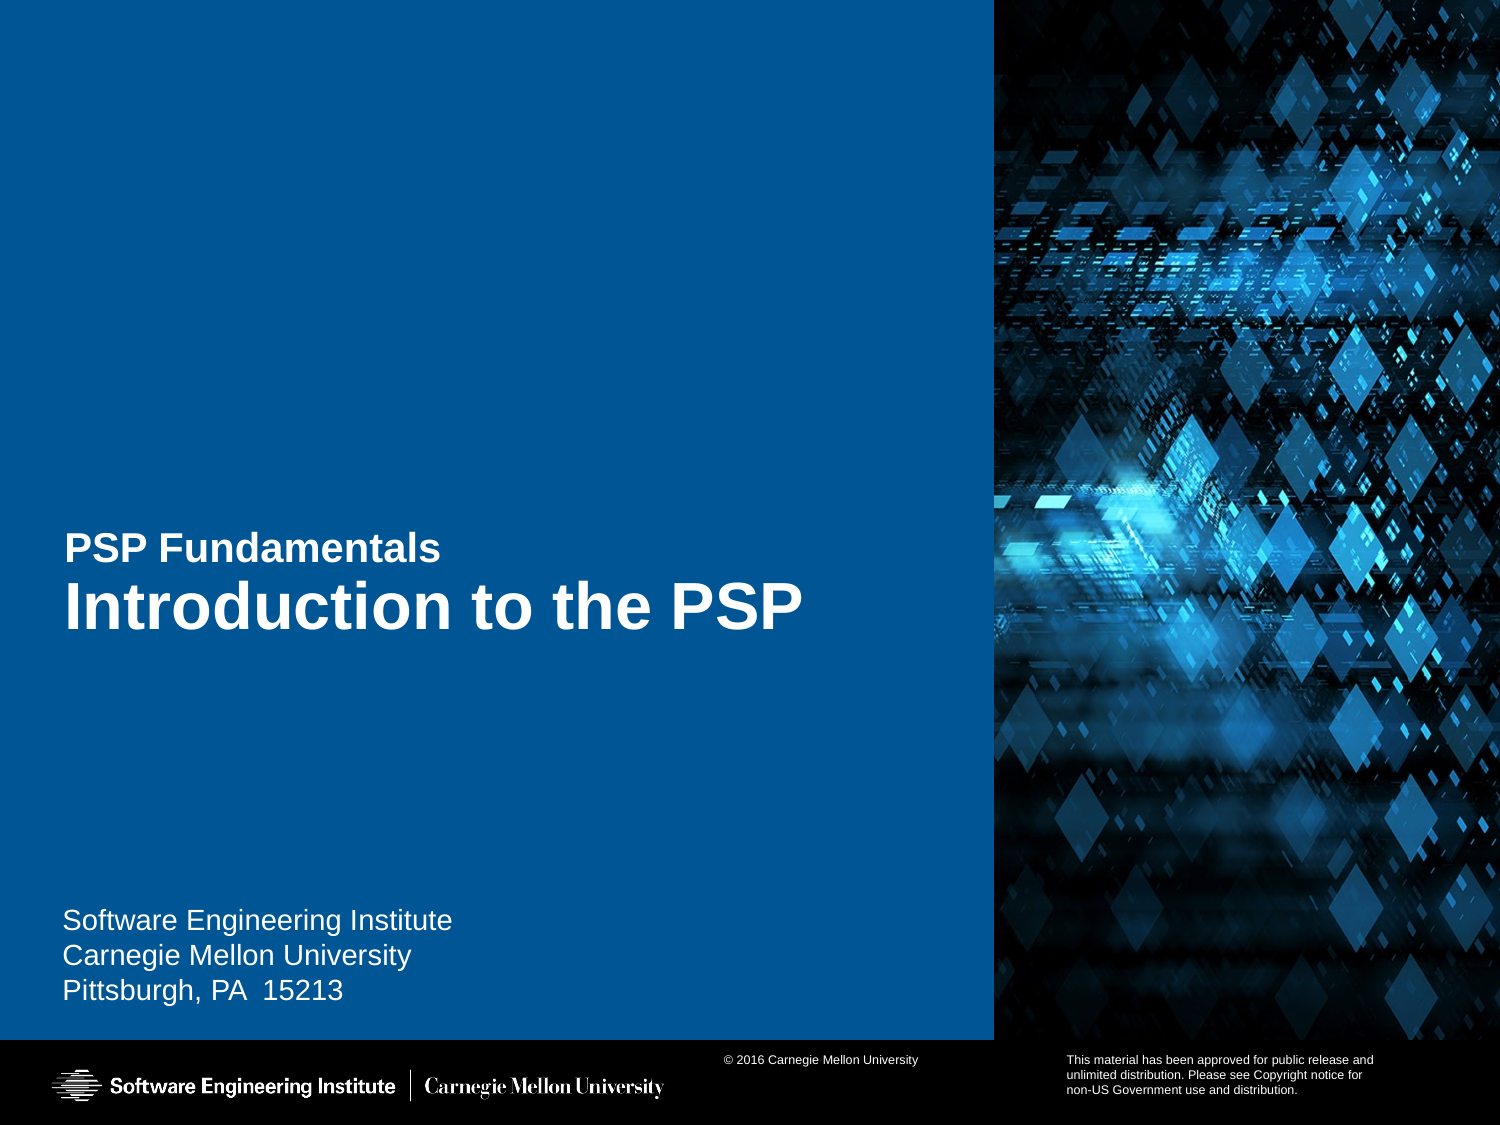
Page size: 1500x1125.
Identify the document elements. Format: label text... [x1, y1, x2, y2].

picture [43, 1062, 673, 1106]
picture [994, 0, 1500, 1040]
title PSP Fundamentals Introduction to the PSP [64, 43, 850, 644]
